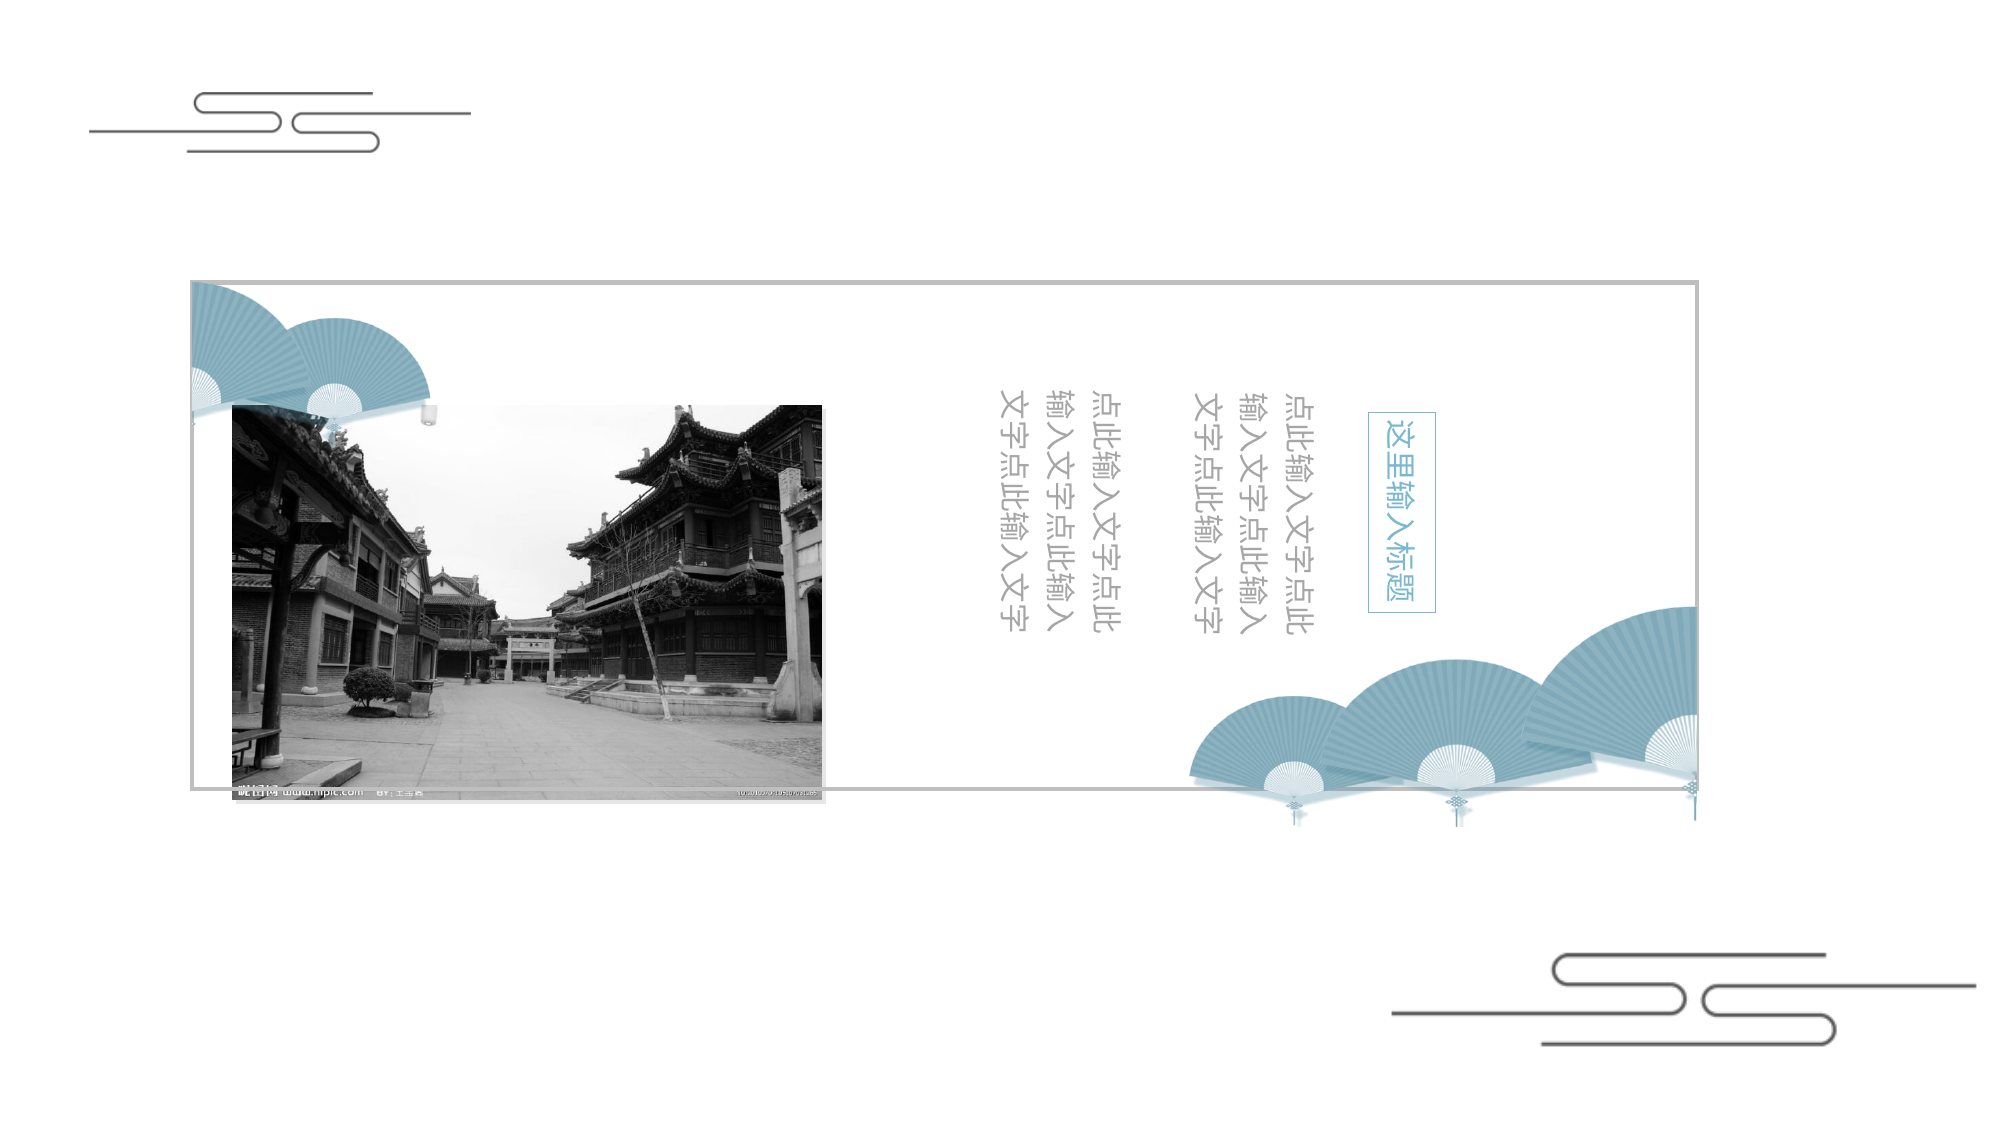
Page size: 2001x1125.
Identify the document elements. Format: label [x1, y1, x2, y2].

text_box [80, 51, 2000, 1068]
